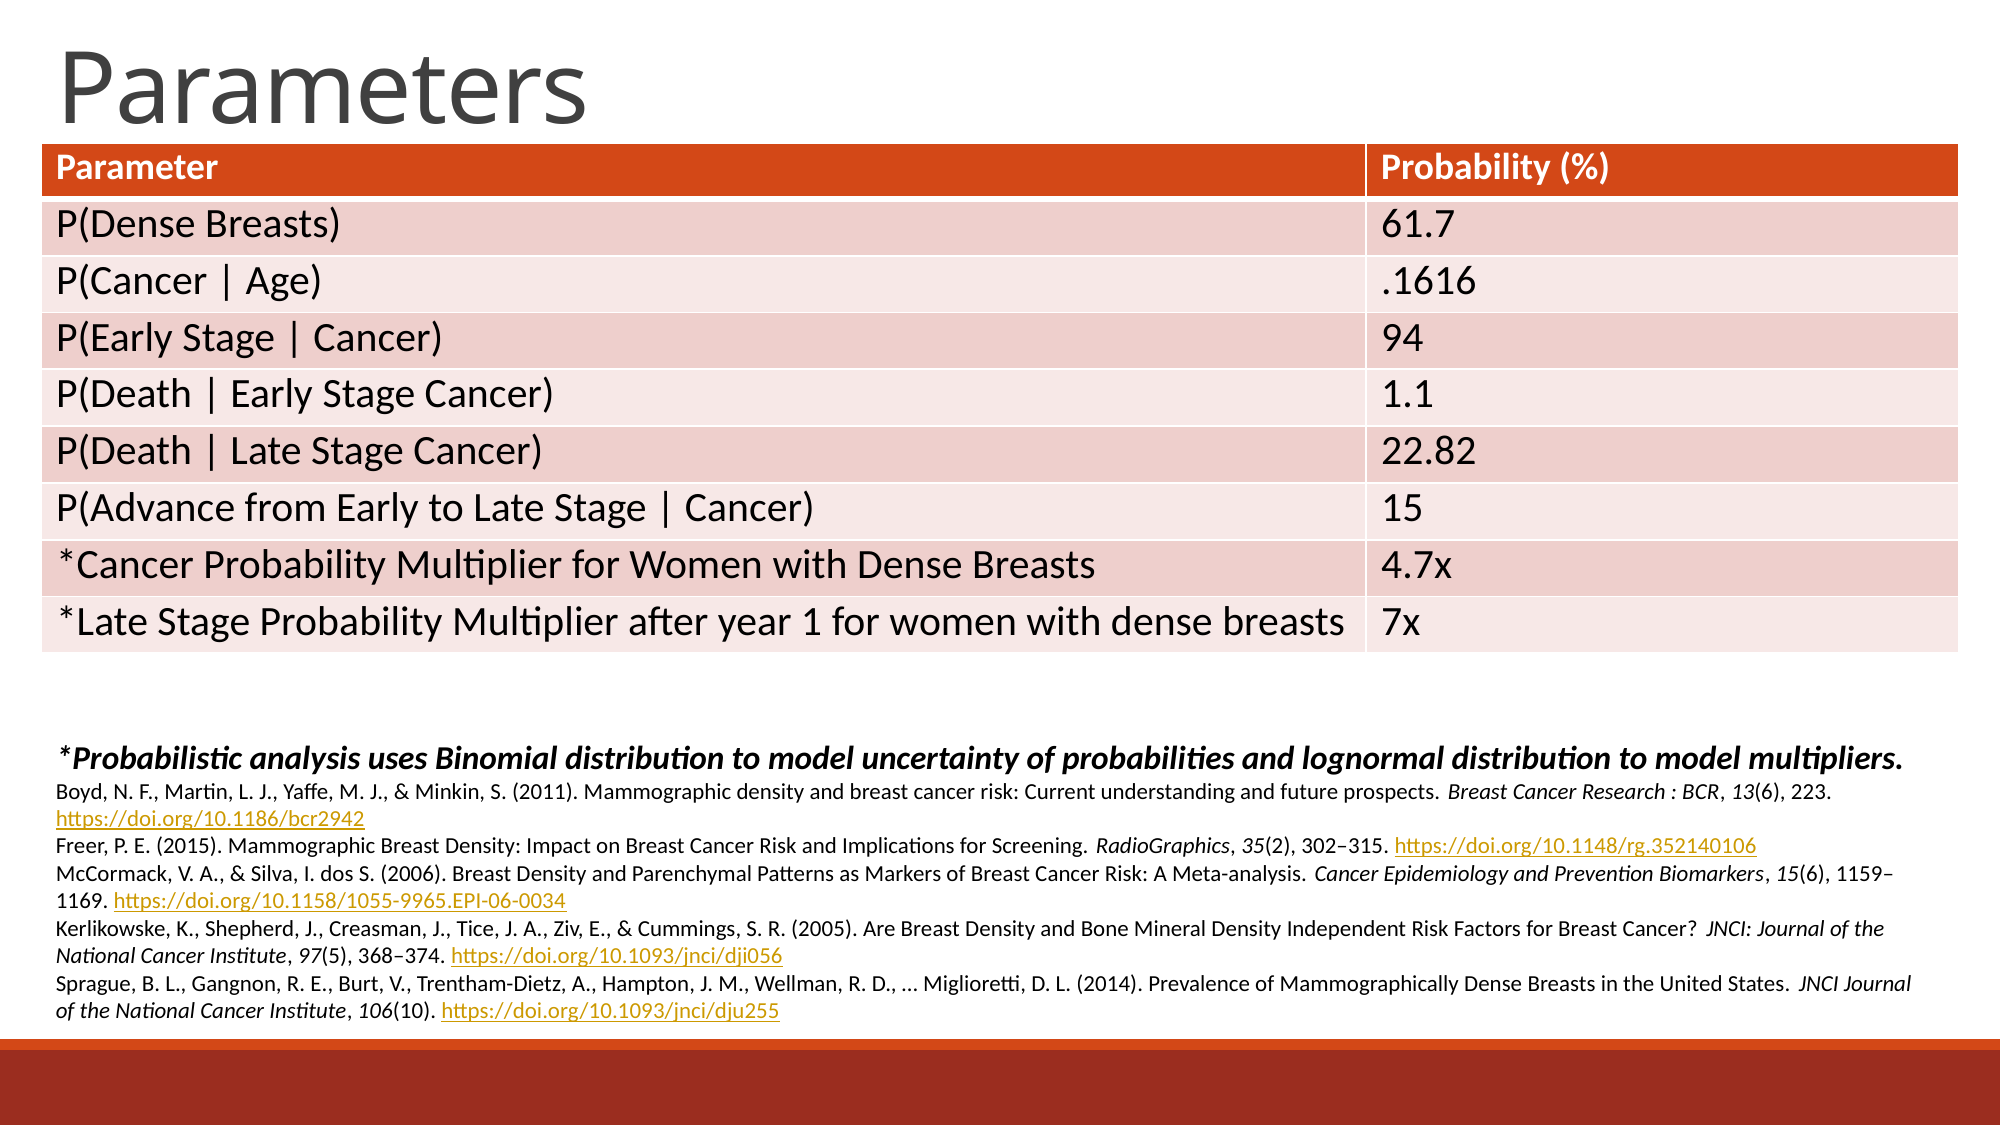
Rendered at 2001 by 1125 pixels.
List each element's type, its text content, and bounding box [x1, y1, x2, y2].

table_cell 94 [1367, 313, 1958, 368]
table_header Probability (%) [1367, 144, 1958, 196]
table_cell *Cancer Probability Multiplier for Women with Dense Breasts [42, 541, 1365, 596]
table_cell 7x [1367, 597, 1958, 652]
table_cell *Late Stage Probability Multiplier after year 1 for women with dense breasts [42, 597, 1365, 652]
table_cell .1616 [1367, 257, 1958, 312]
table_cell 15 [1367, 484, 1958, 539]
table_cell P(Advance from Early to Late Stage | Cancer) [42, 484, 1365, 539]
table_cell 4.7x [1367, 541, 1958, 596]
table_cell P(Death | Late Stage Cancer) [42, 427, 1365, 482]
title Parameters [40, 30, 1766, 143]
table_cell 61.7 [1367, 202, 1958, 255]
table_cell P(Cancer | Age) [42, 257, 1365, 312]
table_cell 1.1 [1367, 370, 1958, 425]
table_cell P(Dense Breasts) [42, 202, 1365, 255]
table_cell P(Early Stage | Cancer) [42, 313, 1365, 368]
table_cell P(Death | Early Stage Cancer) [42, 370, 1365, 425]
table_cell 22.82 [1367, 427, 1958, 482]
table_header Parameter [42, 144, 1365, 196]
text_box *Probabilistic analysis uses Binomial distribution to model uncertainty of probabilities and lognormal distribution to model multipliers. Boyd, N. F., Martin, L. J., Yaffe, M. J., & Minkin, S. (2011). Mammographic density and breast cancer risk: Current understanding and future prospects. Breast Cancer Research : BCR, 13(6), 223. https://doi.org/10.1186/bcr2942 Freer, P. E. (2015). Mammographic Breast Density: Impact on Breast Cancer Risk and Implications for Screening. RadioGraphics, 35(2), 302–315. https://doi.org/10.1148/rg.352140106 McCormack, V. A., & Silva, I. dos S. (2006). Breast Density and Parenchymal Patterns as Markers of Breast Cancer Risk: A Meta-analysis. Cancer Epidemiology and Prevention Biomarkers, 15(6), 1159–1169. https://doi.org/10.1158/1055-9965.EPI-06-0034 Kerlikowske, K., Shepherd, J., Creasman, J., Tice, J. A., Ziv, E., & Cummings, S. R. (2005). Are Breast Density and Bone Mineral Density Independent Risk Factors for Breast Cancer? JNCI: Journal of the National Cancer Institute, 97(5), 368–374. https://doi.org/10.1093/jnci/dji056 Sprague, B. L., Gangnon, R. E., Burt, V., Trentham-Dietz, A., Hampton, J. M., Wellman, R. D., … Miglioretti, D. L. (2014). Prevalence of Mammographically Dense Breasts in the United States. JNCI Journal of the National Cancer Institute, 106(10). https://doi.org/10.1093/jnci/dju255 [40, 728, 1935, 1059]
